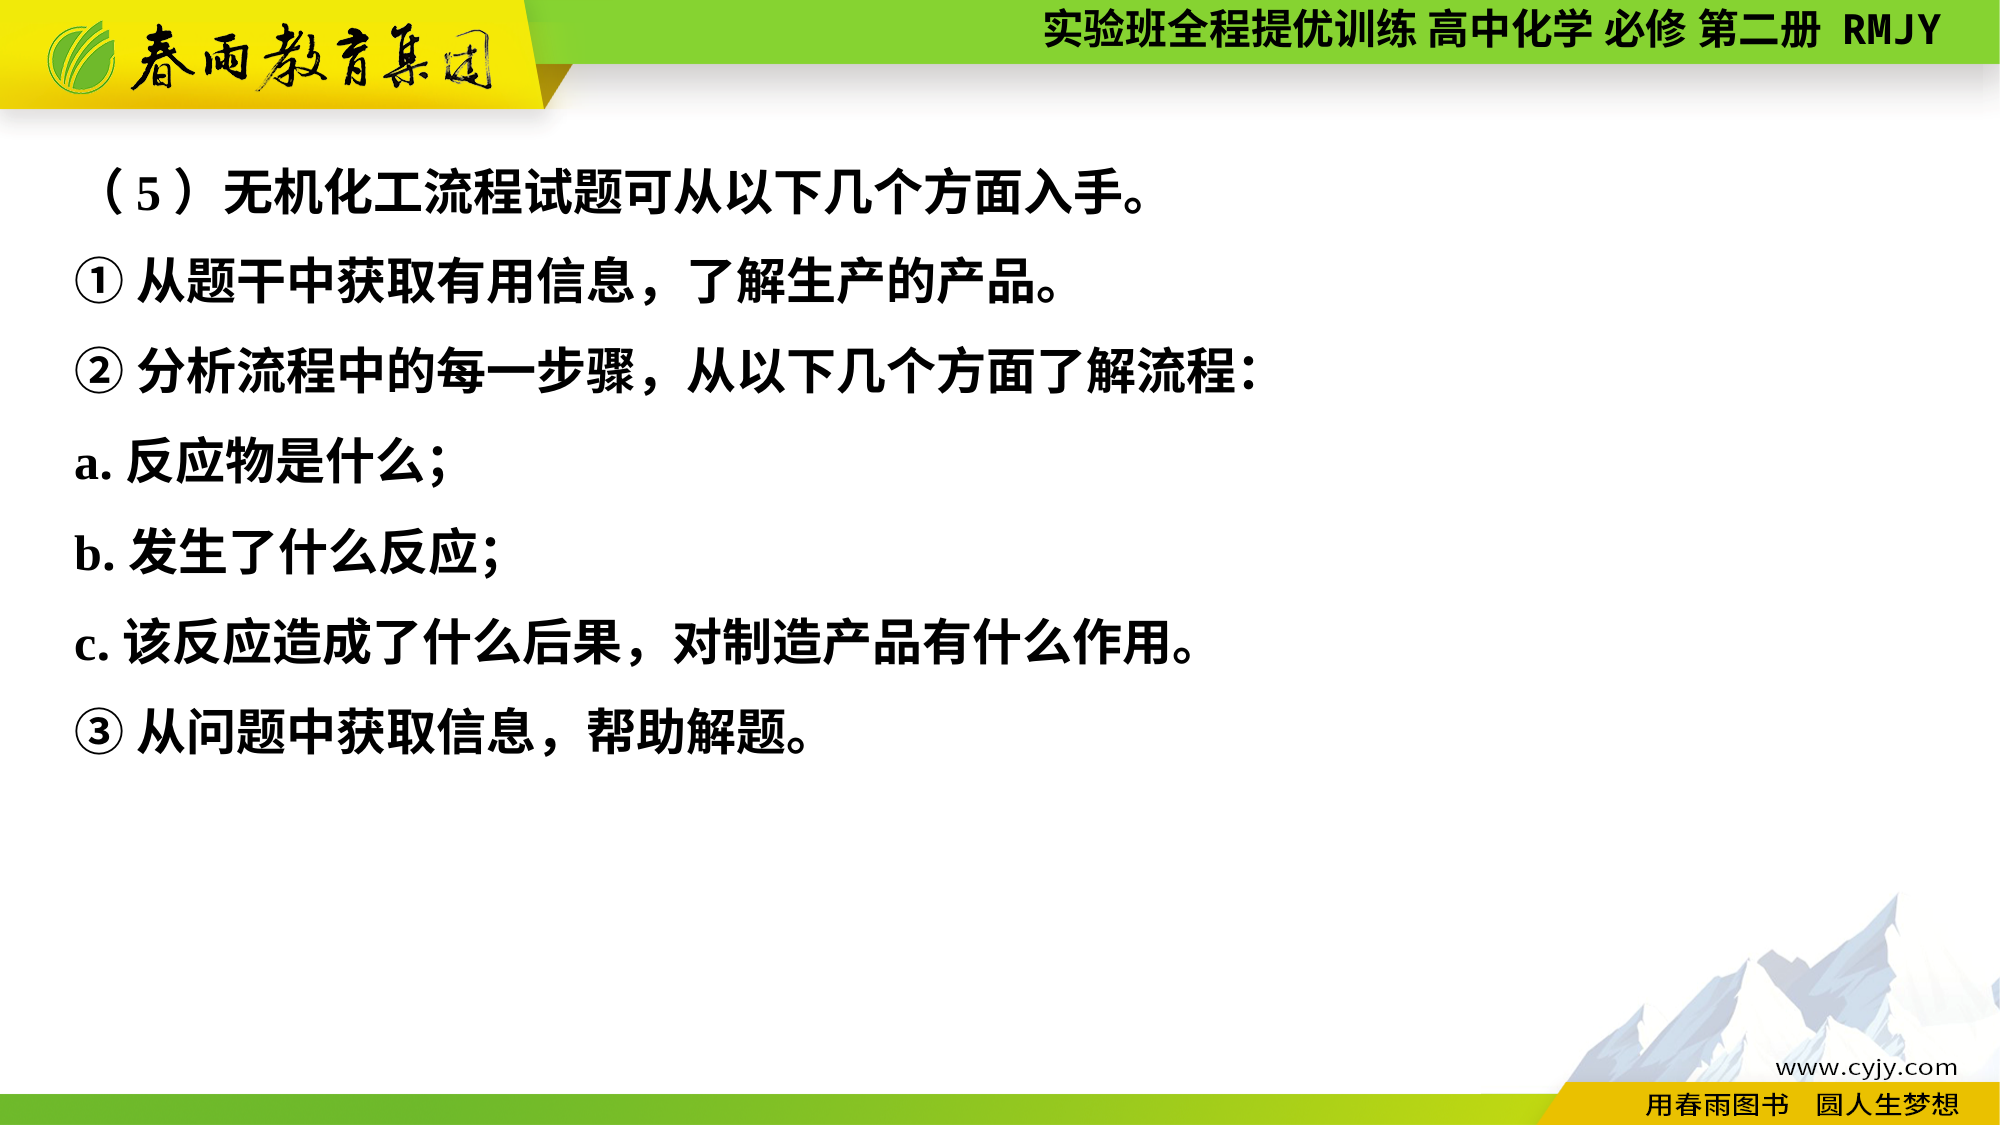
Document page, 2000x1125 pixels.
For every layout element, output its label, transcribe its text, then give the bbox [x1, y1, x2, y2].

picture [0, 0, 2000, 1125]
list （5）无机化工流程试题可从以下几个方面入手。 ①从题干中获取有用信息，了解生产的产品。 ②分析流程中的每一步骤，从以下几个方面了解流程： a.反应物是什么； b.发生了什么反应； c.该反应造成了什么后果，对制造产品有什么作用。 ③从问题中获取信息，帮助解题。 [59, 122, 1944, 774]
